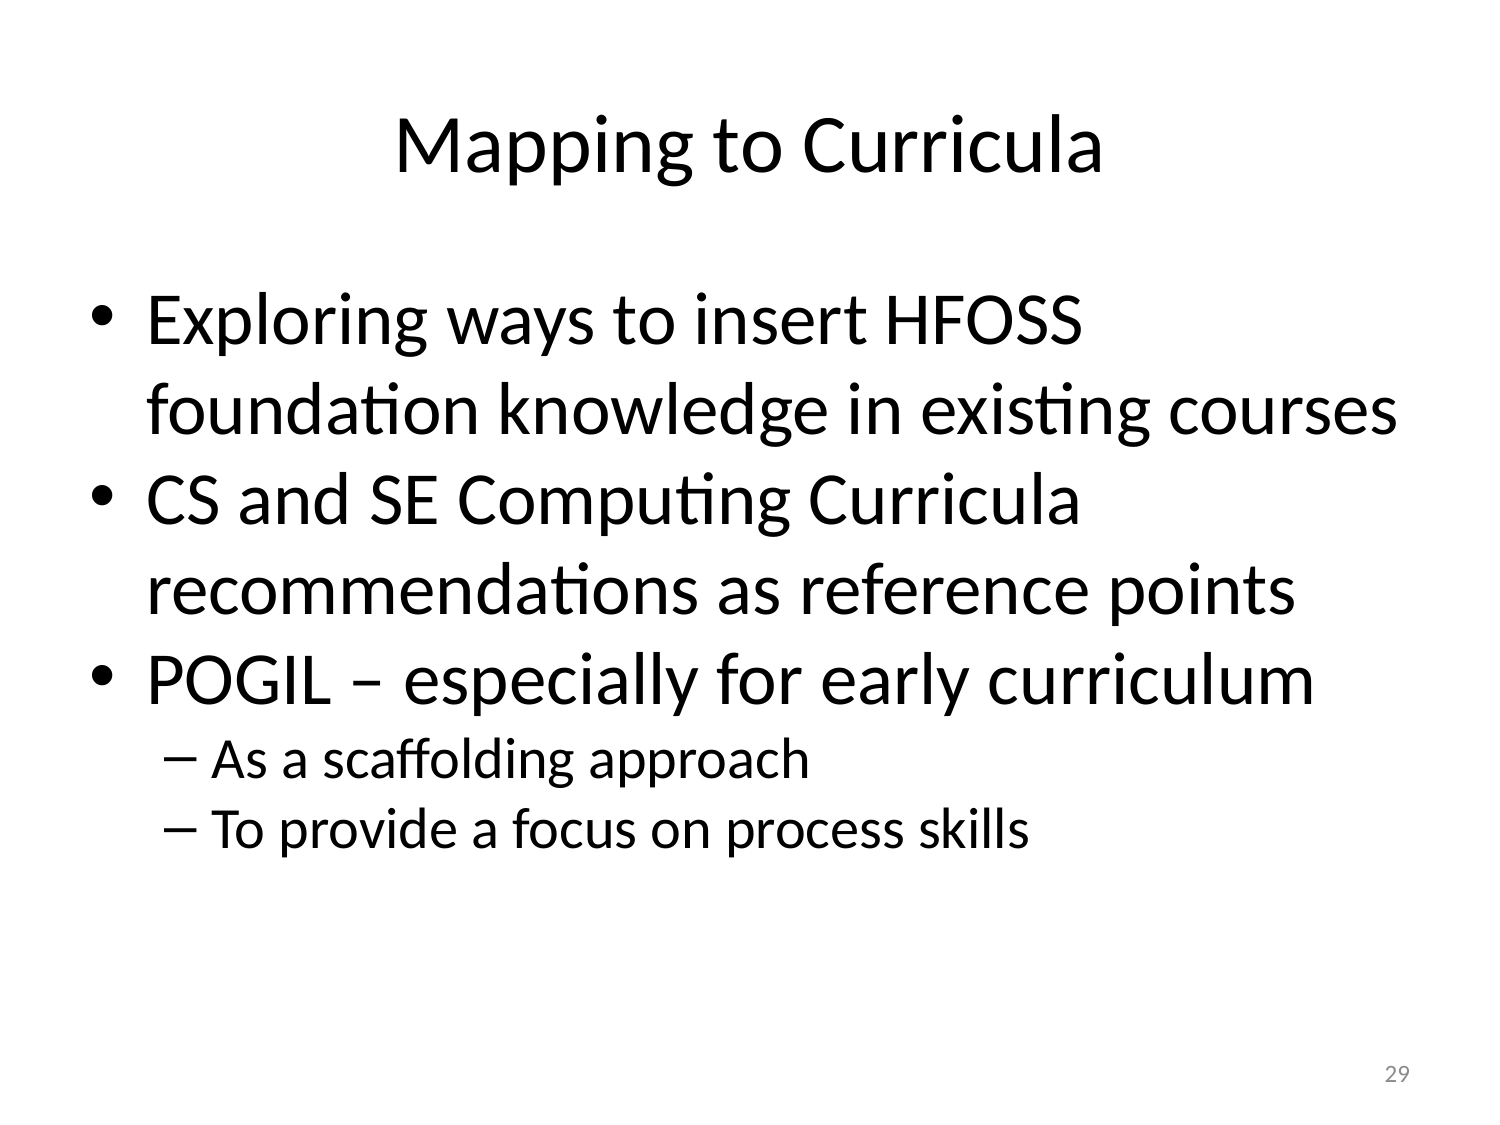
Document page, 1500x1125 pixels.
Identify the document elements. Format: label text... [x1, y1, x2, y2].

text_box Exploring ways to insert HFOSS foundation knowledge in existing courses CS and SE Computing Curricula recommendations as reference points POGIL – especially for early curriculum As a scaffolding approach To provide a focus on process skills [75, 262, 1425, 1005]
text_box Mapping to Curricula [75, 45, 1425, 233]
text_box 29 [1074, 1042, 1425, 1103]
